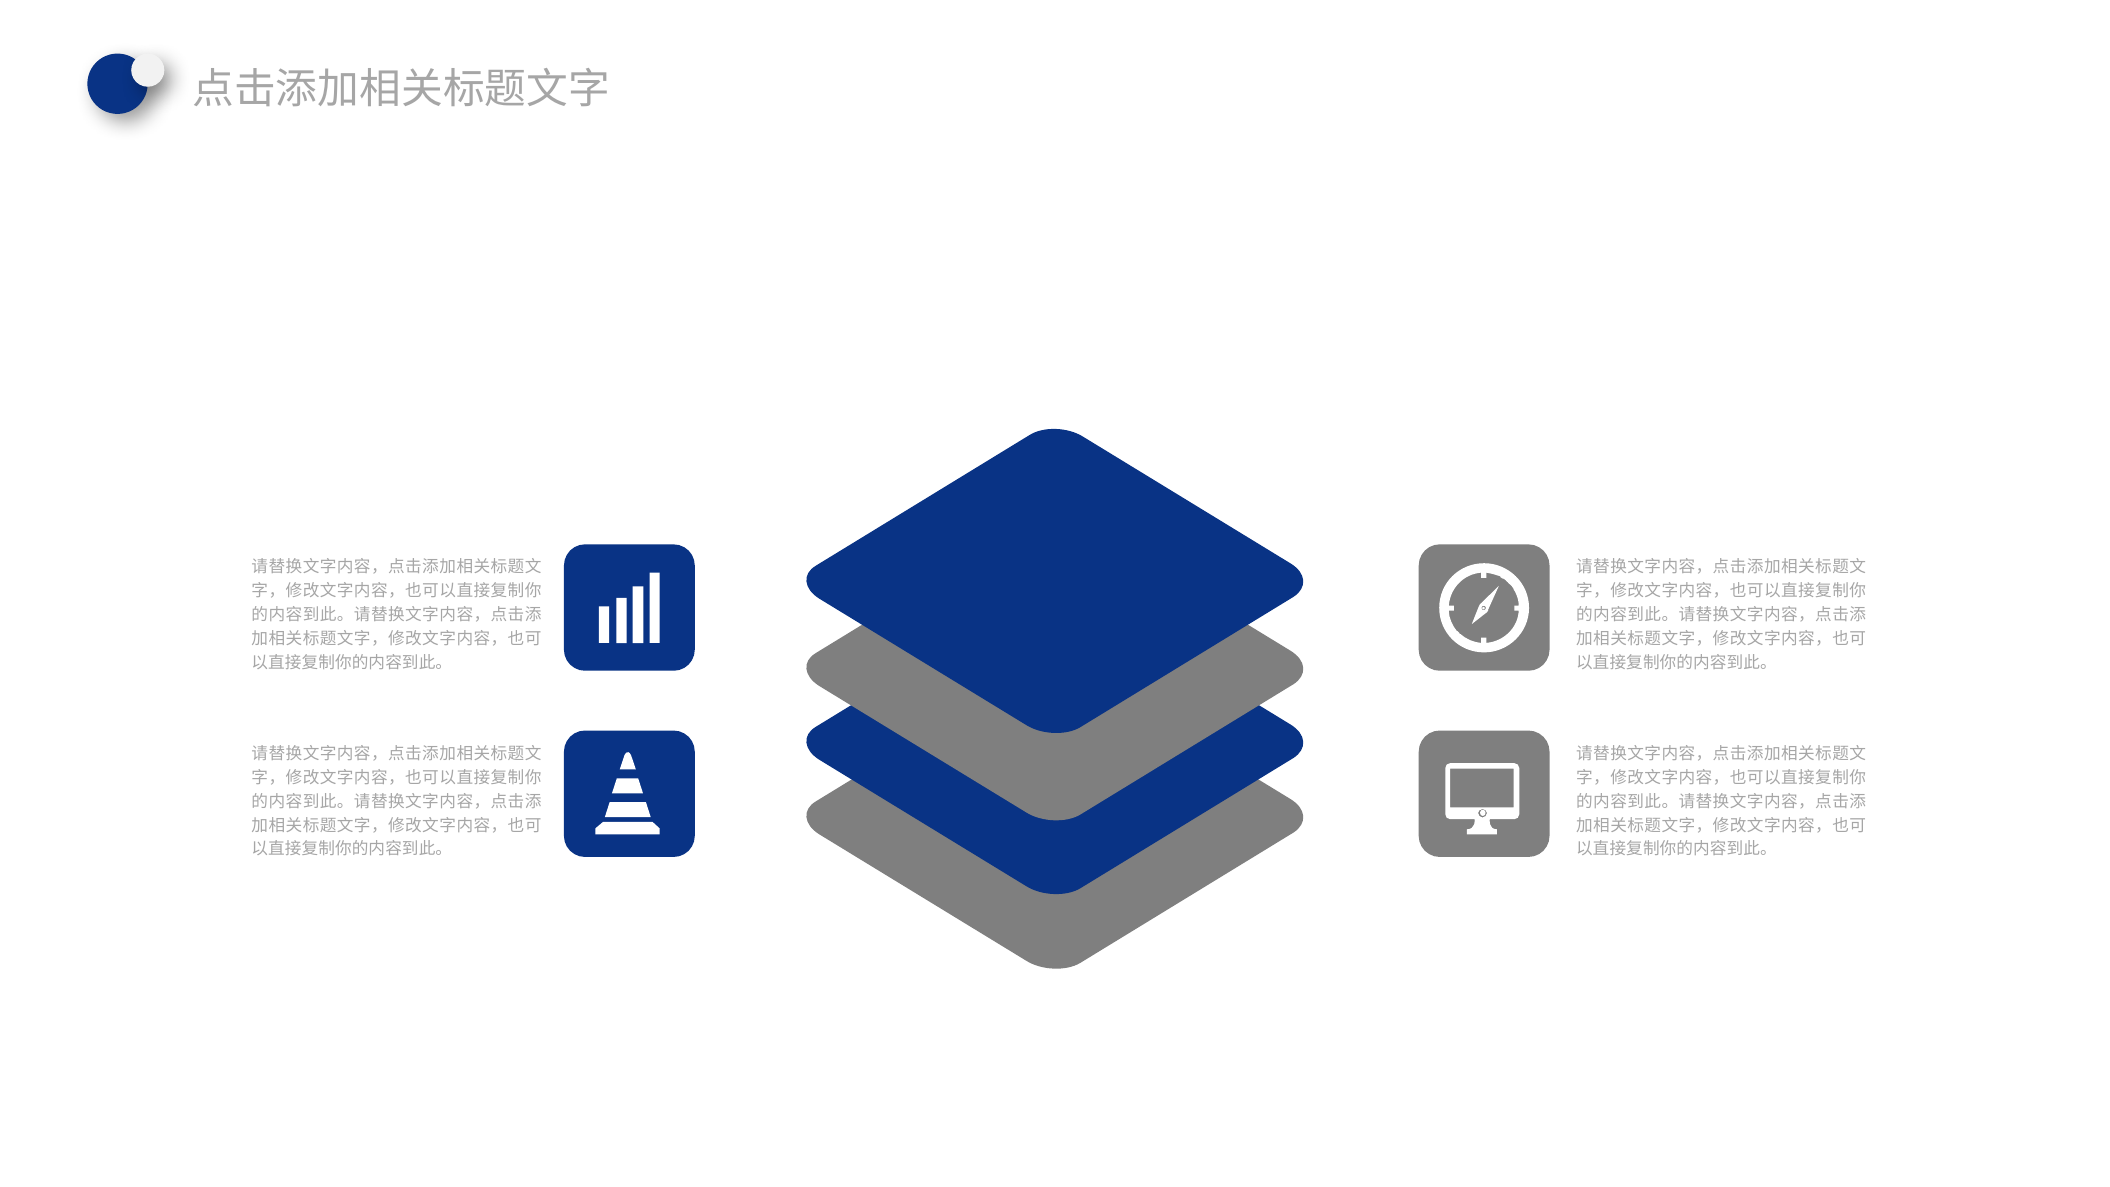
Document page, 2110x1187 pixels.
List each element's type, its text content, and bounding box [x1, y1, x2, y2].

text_box [806, 428, 1304, 733]
text_box 点击添加相关标题文字 [176, 53, 680, 114]
text_box [86, 52, 142, 115]
text_box [806, 780, 1304, 969]
text_box [806, 625, 1304, 821]
text_box [1417, 543, 1551, 672]
text_box 请替换文字内容，点击添加相关标题文字，修改文字内容，也可以直接复制你的内容到此。请替换文字内容，点击添加相关标题文字，修改文字内容，也可以直接复制你的内容到此。 [251, 738, 542, 859]
text_box [562, 729, 696, 858]
text_box [806, 705, 1304, 895]
text_box [619, 752, 636, 770]
text_box [1417, 729, 1551, 858]
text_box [1439, 563, 1530, 653]
text_box 请替换文字内容，点击添加相关标题文字，修改文字内容，也可以直接复制你的内容到此。请替换文字内容，点击添加相关标题文字，修改文字内容，也可以直接复制你的内容到此。 [251, 552, 542, 672]
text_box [1445, 763, 1520, 835]
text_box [598, 572, 660, 644]
text_box 请替换文字内容，点击添加相关标题文字，修改文字内容，也可以直接复制你的内容到此。请替换文字内容，点击添加相关标题文字，修改文字内容，也可以直接复制你的内容到此。 [1576, 552, 1867, 672]
text_box [595, 821, 660, 835]
text_box 请替换文字内容，点击添加相关标题文字，修改文字内容，也可以直接复制你的内容到此。请替换文字内容，点击添加相关标题文字，修改文字内容，也可以直接复制你的内容到此。 [1576, 738, 1867, 859]
text_box [130, 52, 166, 88]
text_box [604, 802, 651, 818]
text_box [562, 543, 696, 672]
text_box [611, 778, 643, 794]
